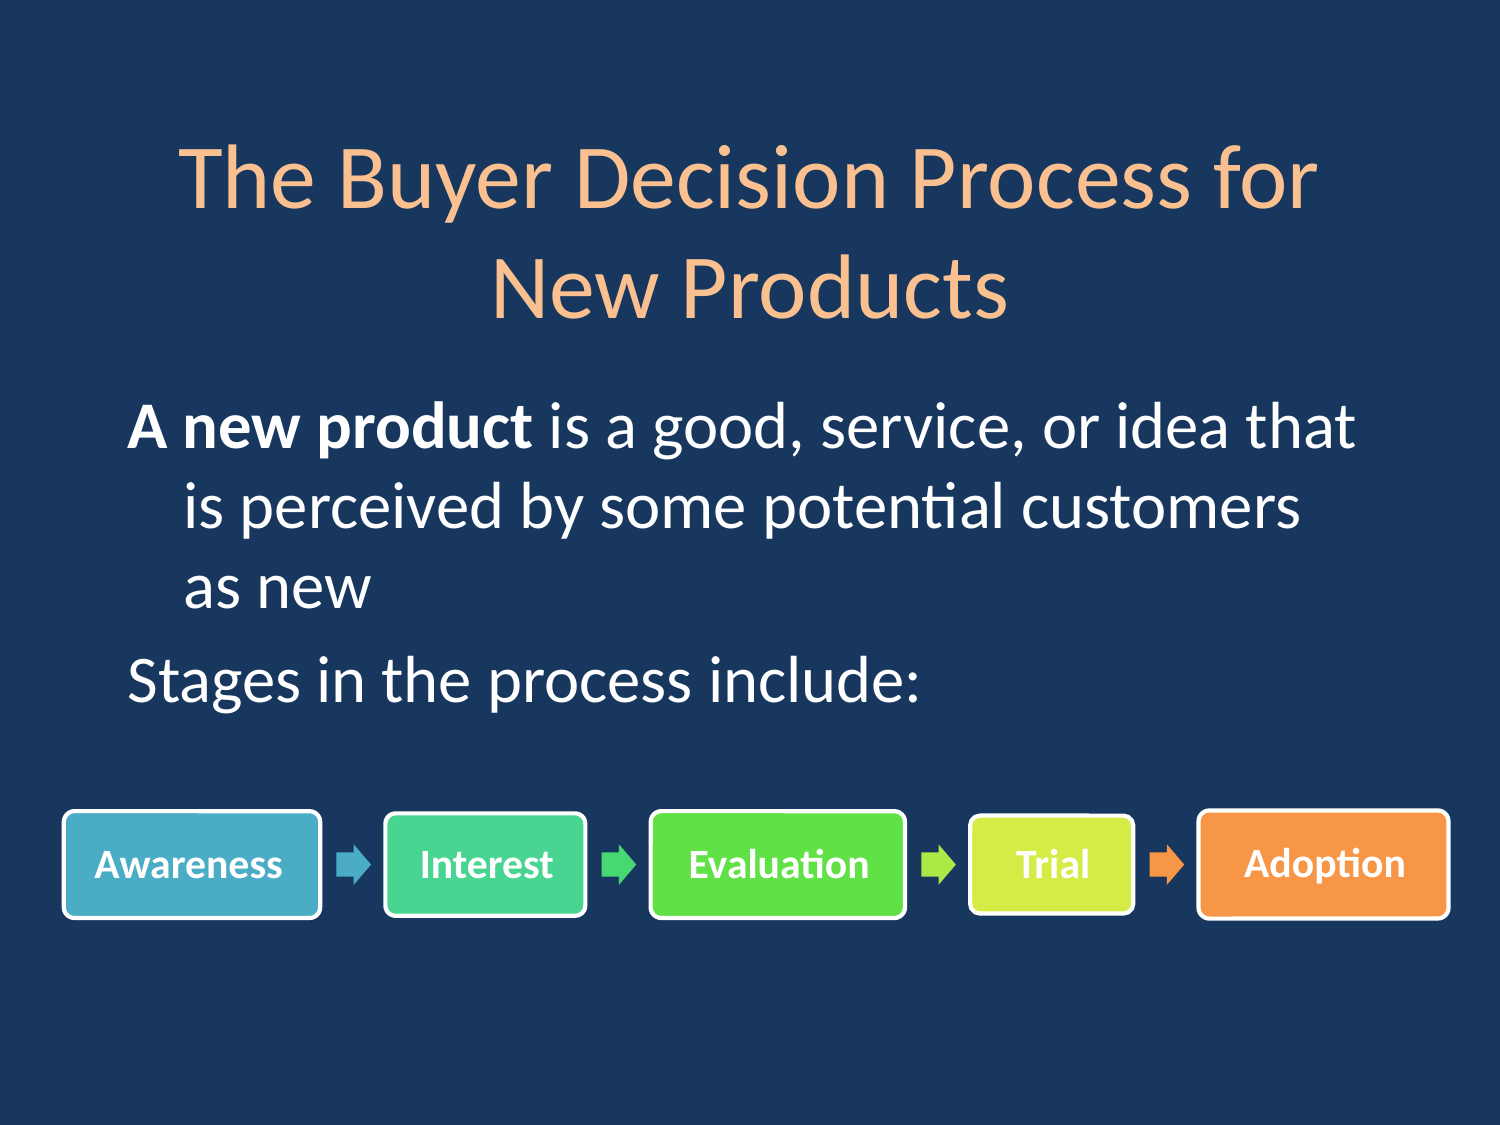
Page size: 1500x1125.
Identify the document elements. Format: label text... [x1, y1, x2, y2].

text_box The Buyer Decision Process for New Products [112, 0, 1388, 188]
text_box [62, 512, 1451, 1125]
text_box A new product is a good, service, or idea that is perceived by some potential customers as new Stages in the process include: [112, 374, 1388, 510]
